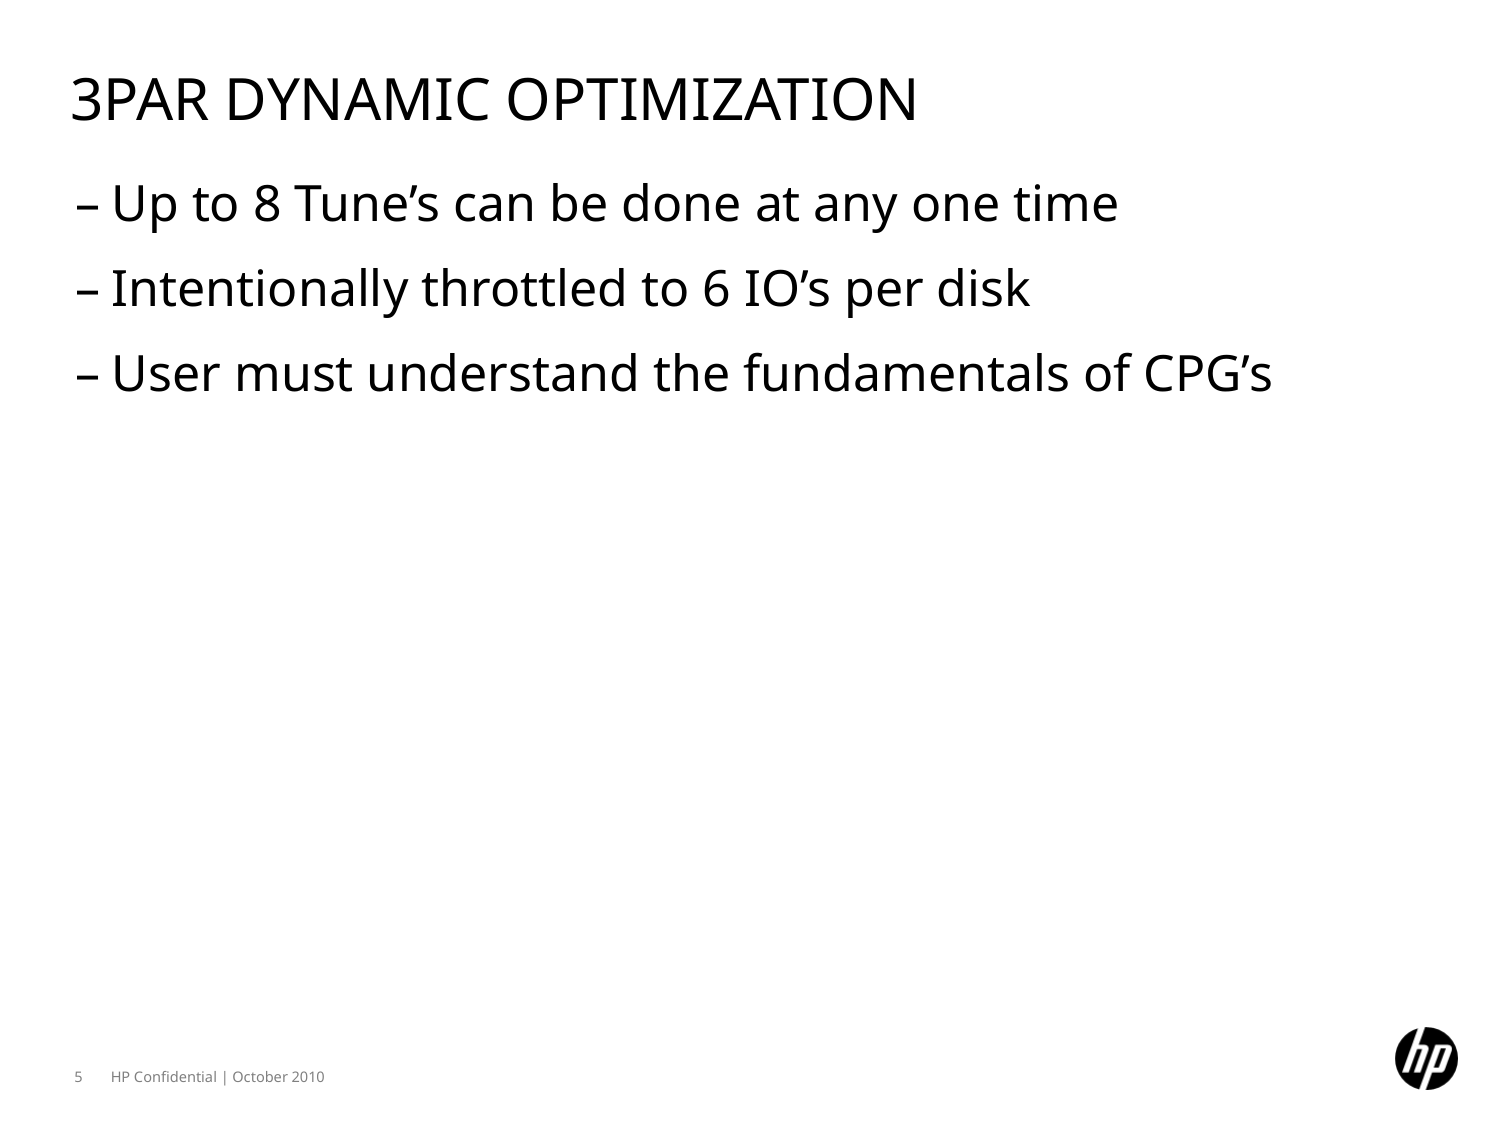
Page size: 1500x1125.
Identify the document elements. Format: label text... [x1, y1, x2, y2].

title 3PAR Dynamic Optimization [55, 55, 1451, 128]
picture [1393, 1025, 1460, 1092]
list Up to 8 Tune’s can be done at any one time Intentionally throttled to 6 IO’s per disk User must understand the fundamentals of CPG’s [60, 164, 1455, 1004]
